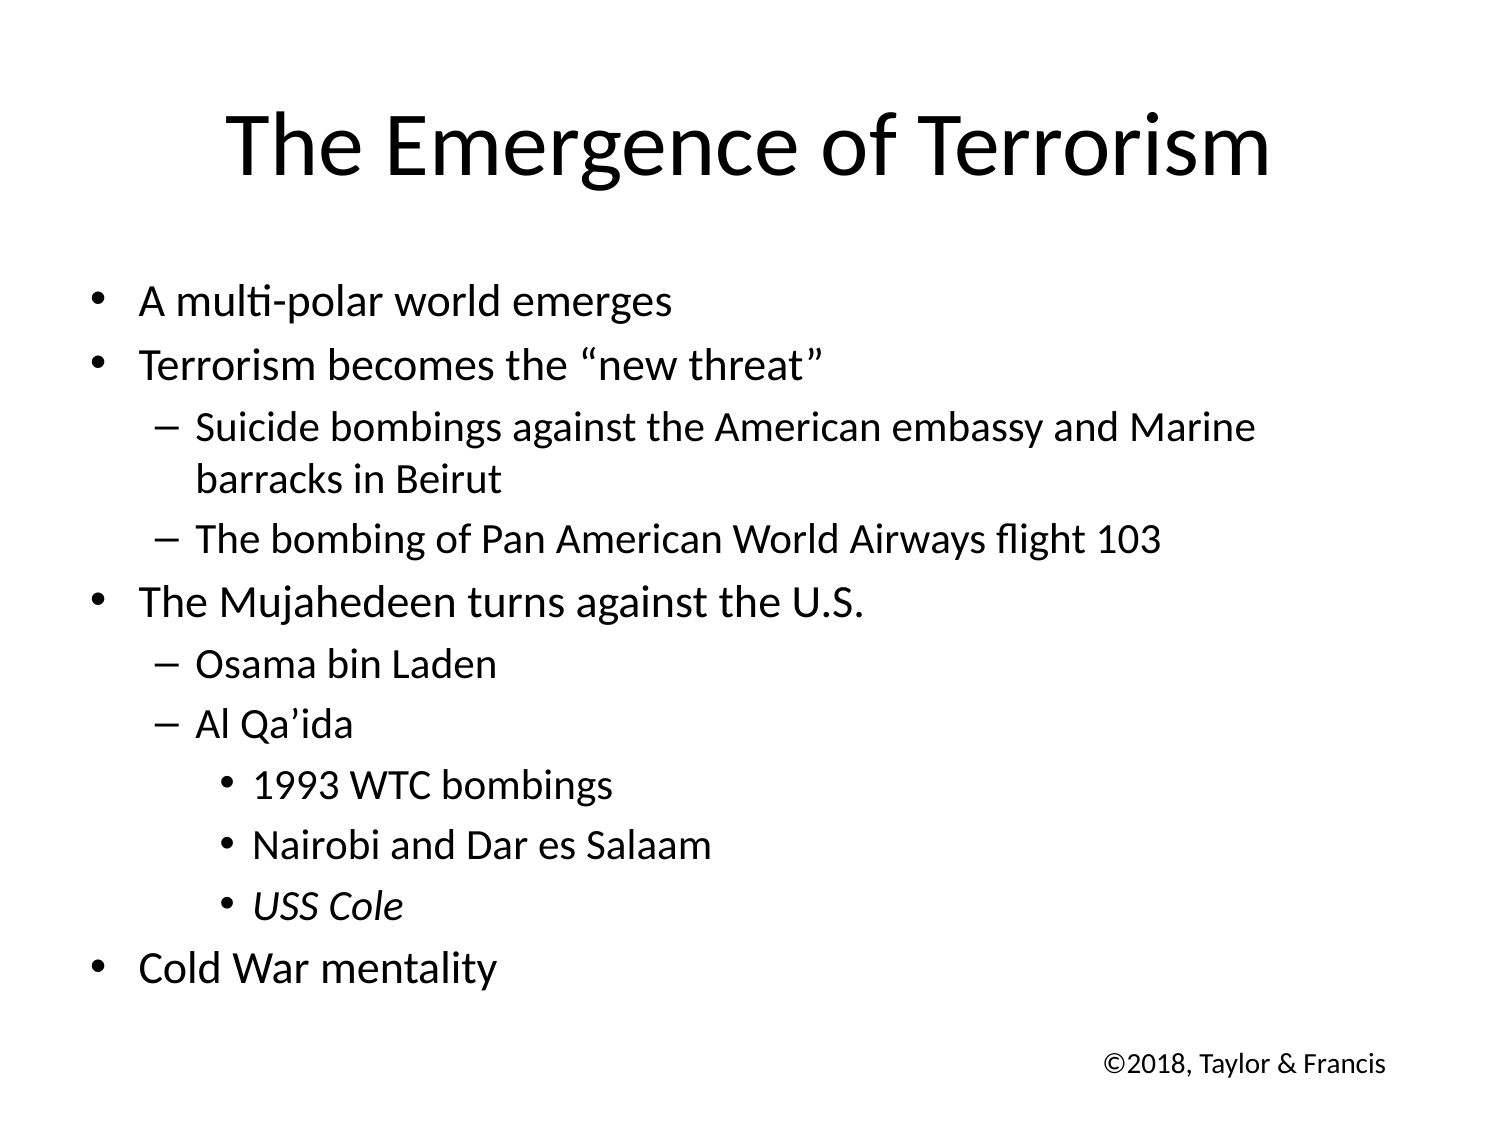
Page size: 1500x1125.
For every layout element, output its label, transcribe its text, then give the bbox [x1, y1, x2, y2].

list A multi-polar world emerges Terrorism becomes the “new threat” Suicide bombings against the American embassy and Marine barracks in Beirut The bombing of Pan American World Airways flight 103 The Mujahedeen turns against the U.S. Osama bin Laden Al Qa’ida 1993 WTC bombings Nairobi and Dar es Salaam USS Cole Cold War mentality [75, 262, 1425, 1005]
text_box ©2018, Taylor & Francis [1087, 1037, 1463, 1082]
title The Emergence of Terrorism [75, 45, 1425, 233]
